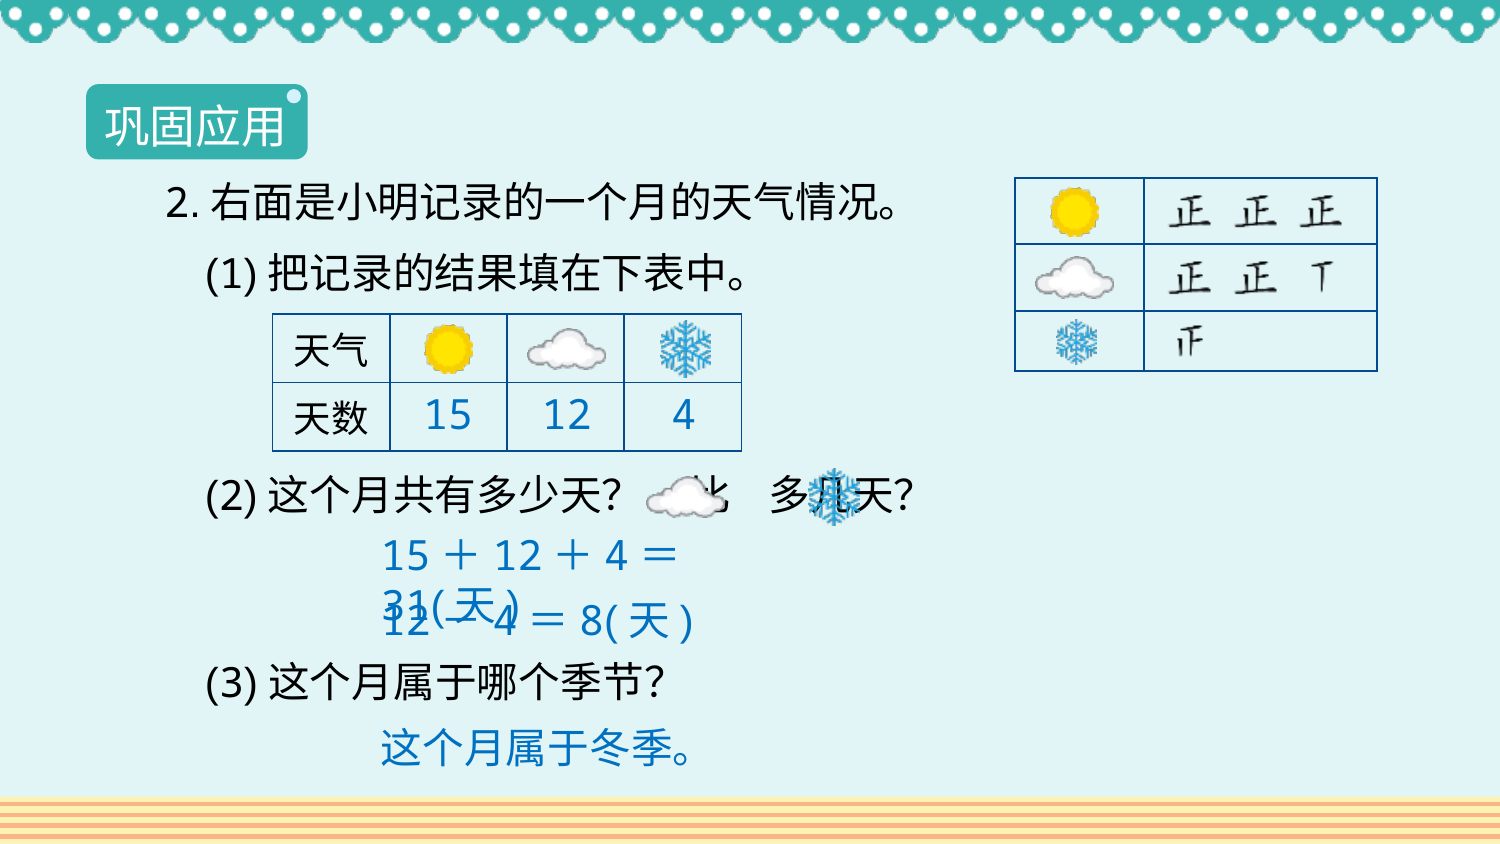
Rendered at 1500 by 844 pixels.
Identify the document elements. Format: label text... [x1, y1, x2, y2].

text_box 15＋12＋4＝31(天) [369, 526, 758, 588]
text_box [1035, 187, 1345, 365]
table_cell [1016, 312, 1143, 370]
picture [0, 0, 1500, 43]
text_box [75, 84, 316, 160]
table_header [1117, 179, 1143, 187]
table_header [508, 378, 623, 382]
table_header [391, 315, 506, 382]
table_header [625, 315, 741, 382]
table_cell [1016, 245, 1035, 310]
text_box 12－4＝8(天) [369, 588, 758, 650]
text_box 2.右面是小明记录的一个月的天气情况。 [153, 169, 1117, 232]
text_box (3)这个月属于哪个季节？ [193, 650, 711, 712]
table_header [508, 315, 623, 320]
table_cell [508, 383, 623, 450]
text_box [424, 320, 711, 378]
table_cell [1145, 312, 1376, 370]
text_box 12 [520, 382, 613, 444]
text_box 15 [401, 382, 495, 444]
table_cell [391, 383, 506, 450]
table_cell [1345, 245, 1376, 310]
text_box 这个月属于冬季。 [369, 715, 746, 778]
table_cell 天数 [273, 383, 389, 450]
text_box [193, 463, 1053, 526]
text_box (1)把记录的结果填在下表中。 [193, 240, 793, 303]
table_header 天气 [273, 315, 389, 382]
table_cell [625, 383, 741, 450]
text_box 4 [637, 382, 730, 444]
table_header [1145, 179, 1376, 243]
table_header [1016, 232, 1035, 243]
